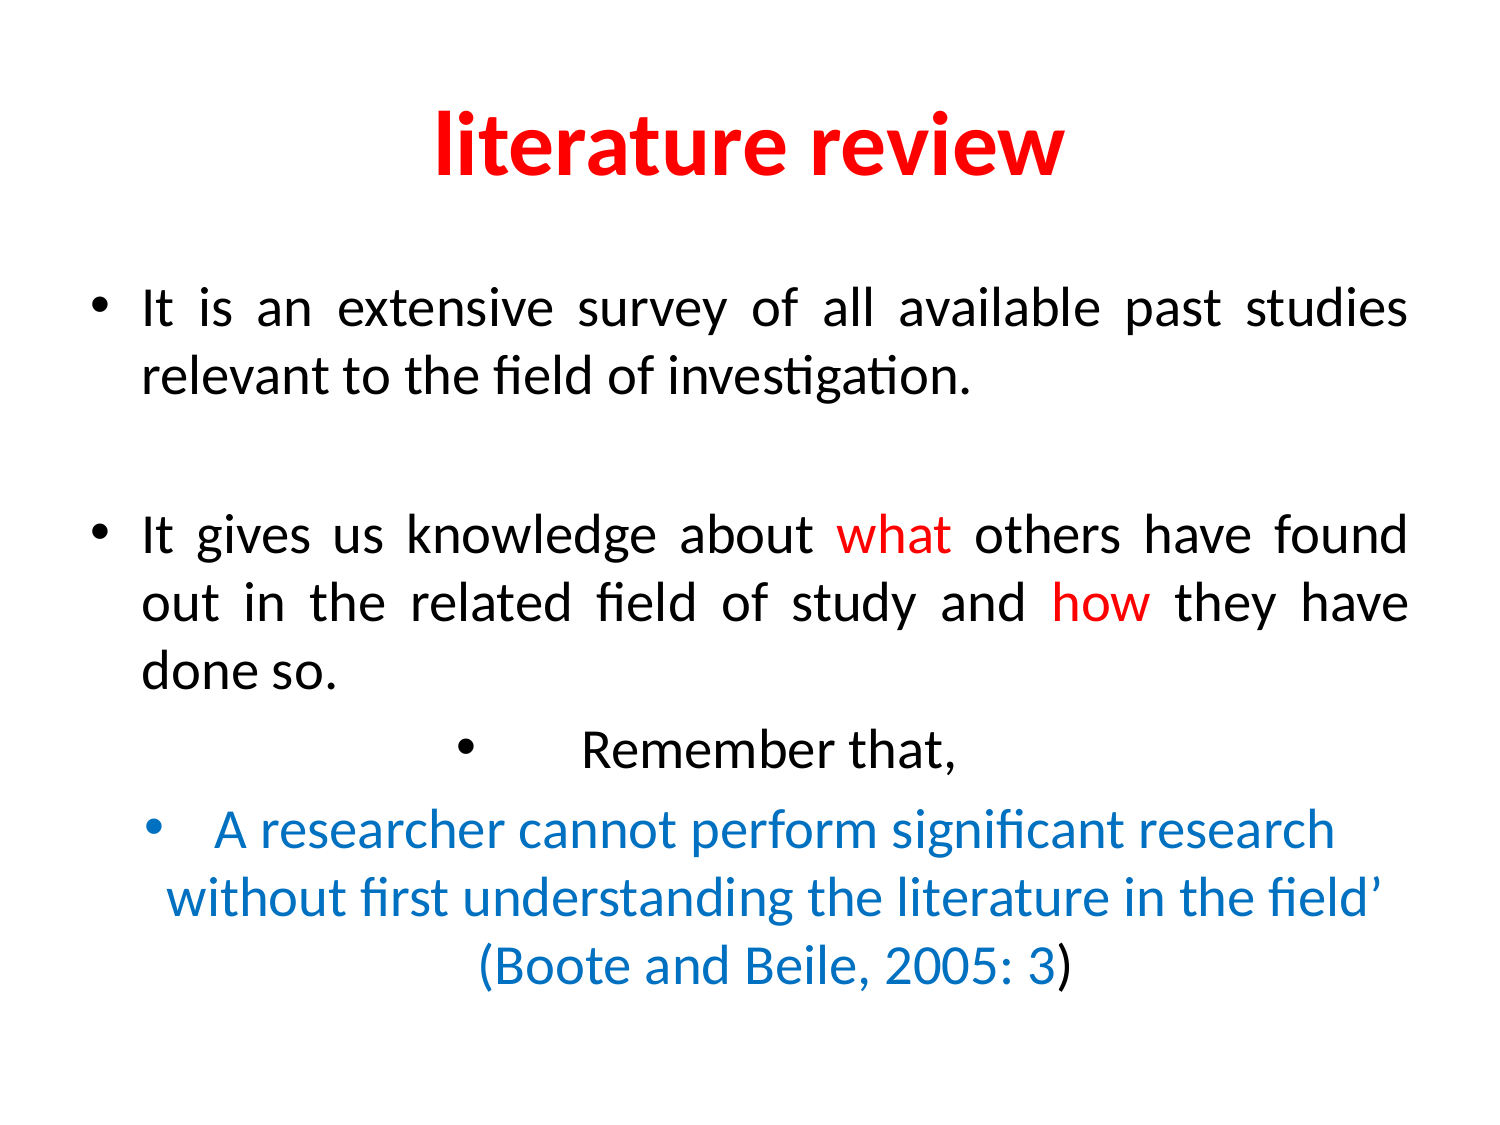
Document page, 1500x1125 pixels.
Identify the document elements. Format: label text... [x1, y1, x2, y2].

title literature review [75, 45, 1425, 233]
list It is an extensive survey of all available past studies relevant to the field of investigation. It gives us knowledge about what others have found out in the related field of study and how they have done so. Remember that, A researcher cannot perform significant research without first understanding the literature in the field’ (Boote and Beile, 2005: 3) [75, 262, 1425, 1005]
